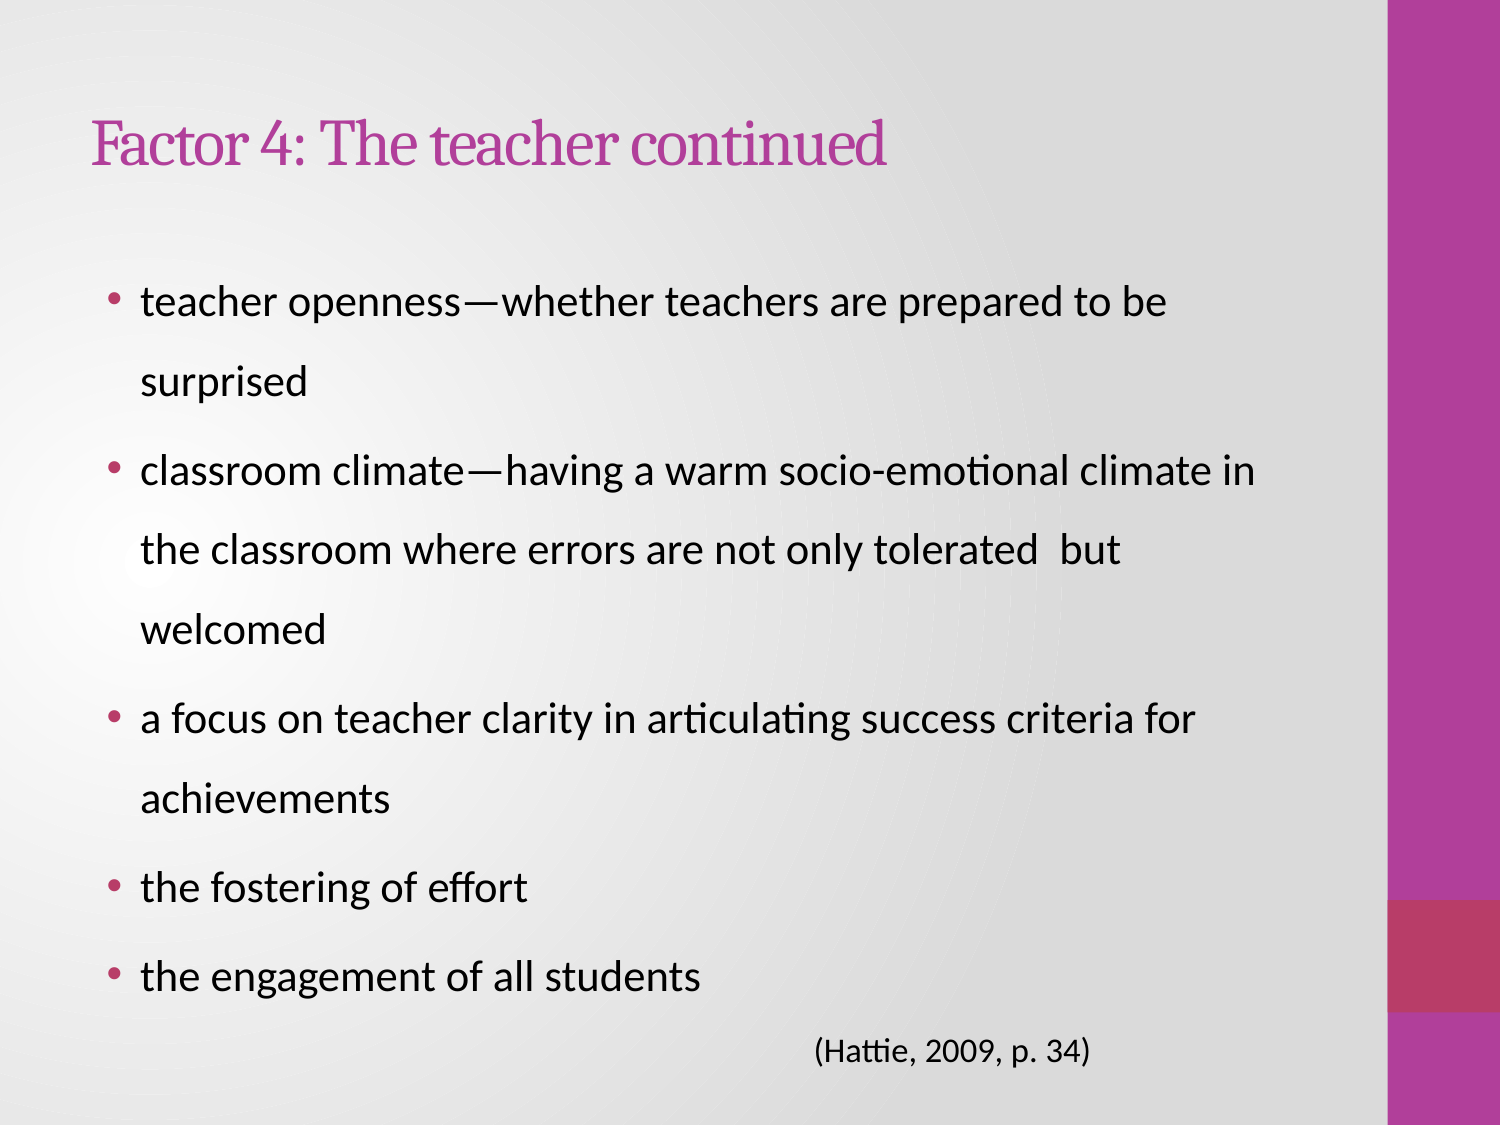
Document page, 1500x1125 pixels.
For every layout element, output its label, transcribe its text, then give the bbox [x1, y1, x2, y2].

list teacher openness—whether teachers are prepared to be surprised classroom climate—having a warm socio-emotional climate in the classroom where errors are not only tolerated but welcomed a focus on teacher clarity in articulating success criteria for achievements the fostering of effort the engagement of all students (Hattie, 2009, p. 34) [75, 237, 1325, 1088]
title Factor 4: The teacher continued [75, 45, 1325, 233]
